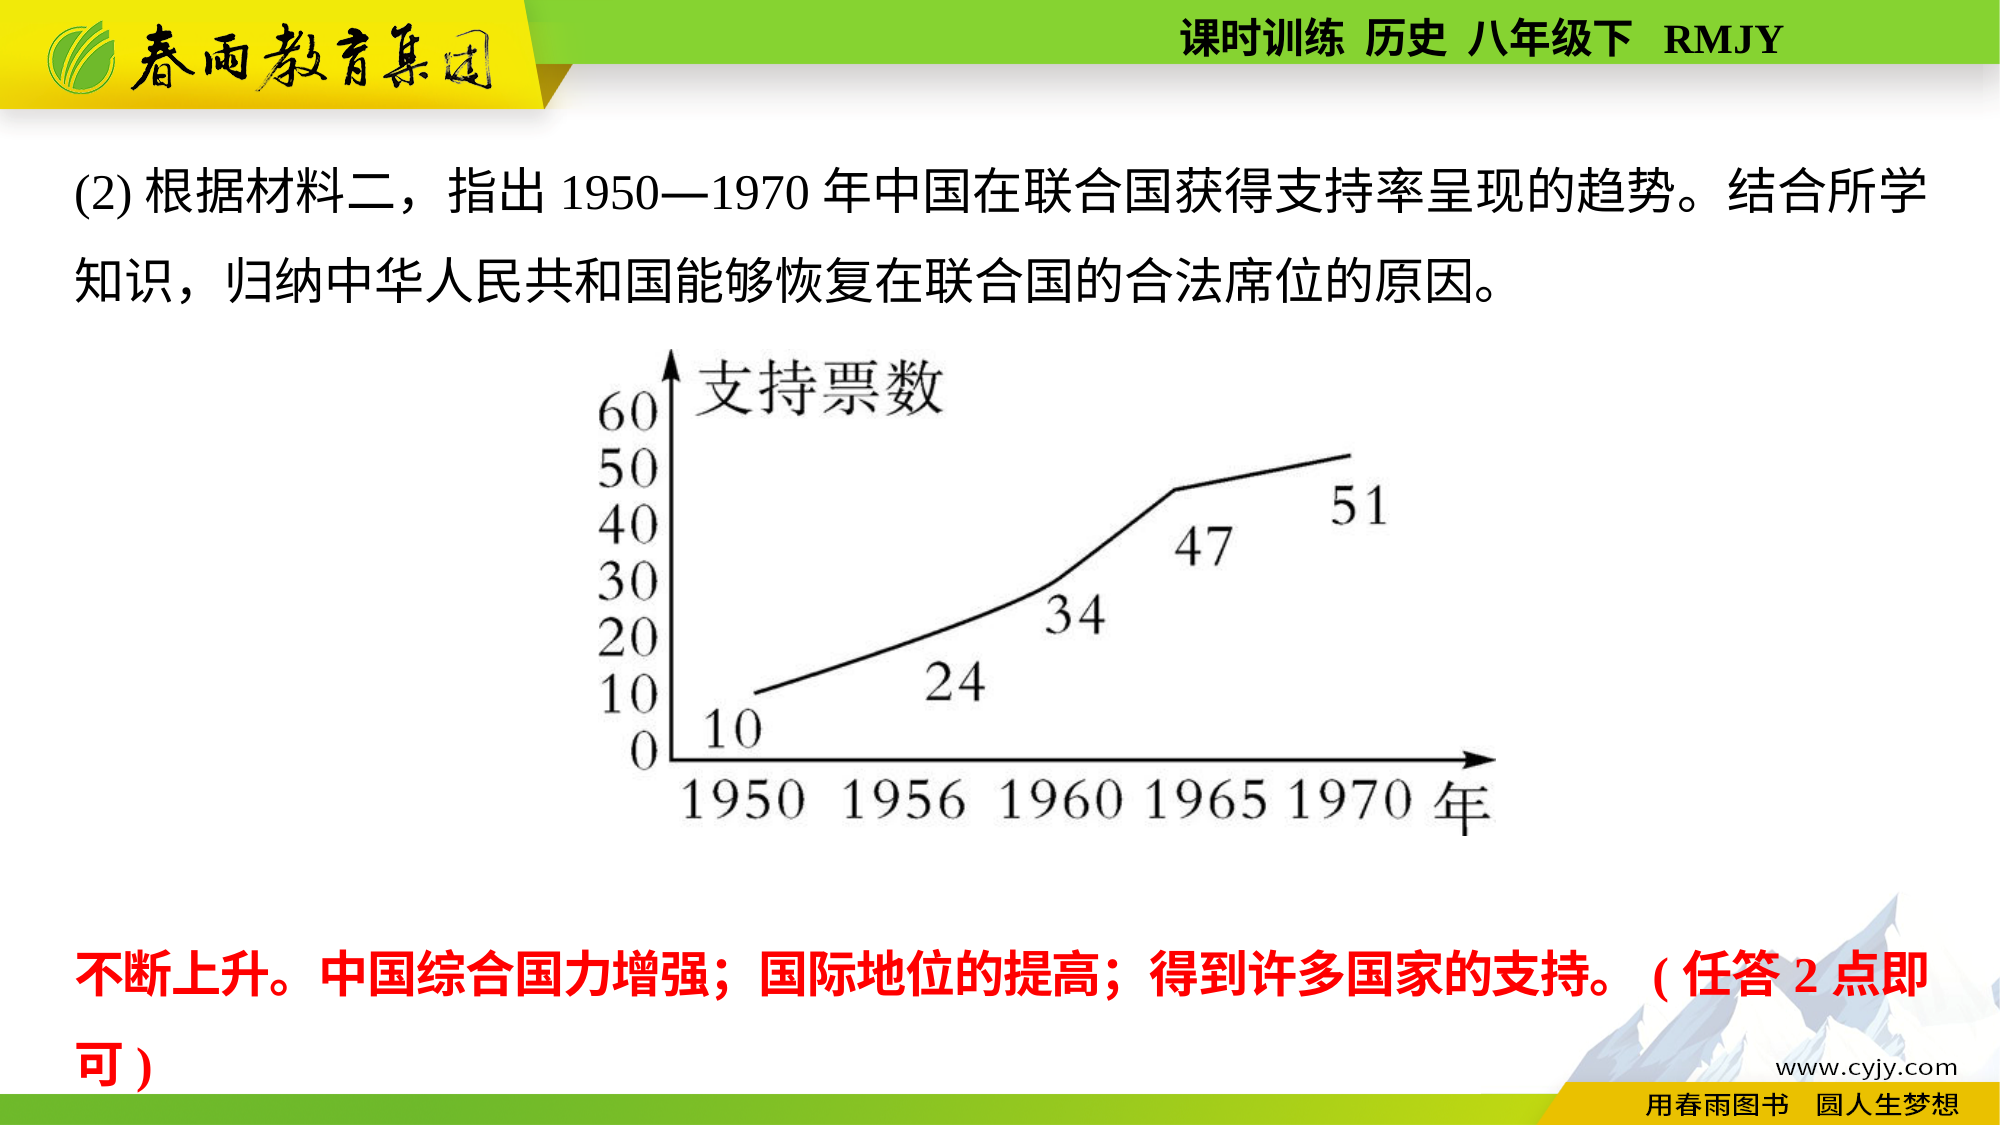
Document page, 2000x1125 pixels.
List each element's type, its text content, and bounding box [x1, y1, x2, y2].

picture [0, 0, 2000, 1125]
text_box 不断上升。中国综合国力增强；国际地位的提高；得到许多国家的支持。(任答2点即可) [59, 904, 1944, 1100]
text_box (2)根据材料二，指出1950—1970年中国在联合国获得支持率呈现的趋势。结合所学知识，归纳中华人民共和国能够恢复在联合国的合法席位的原因。 [59, 122, 1944, 318]
